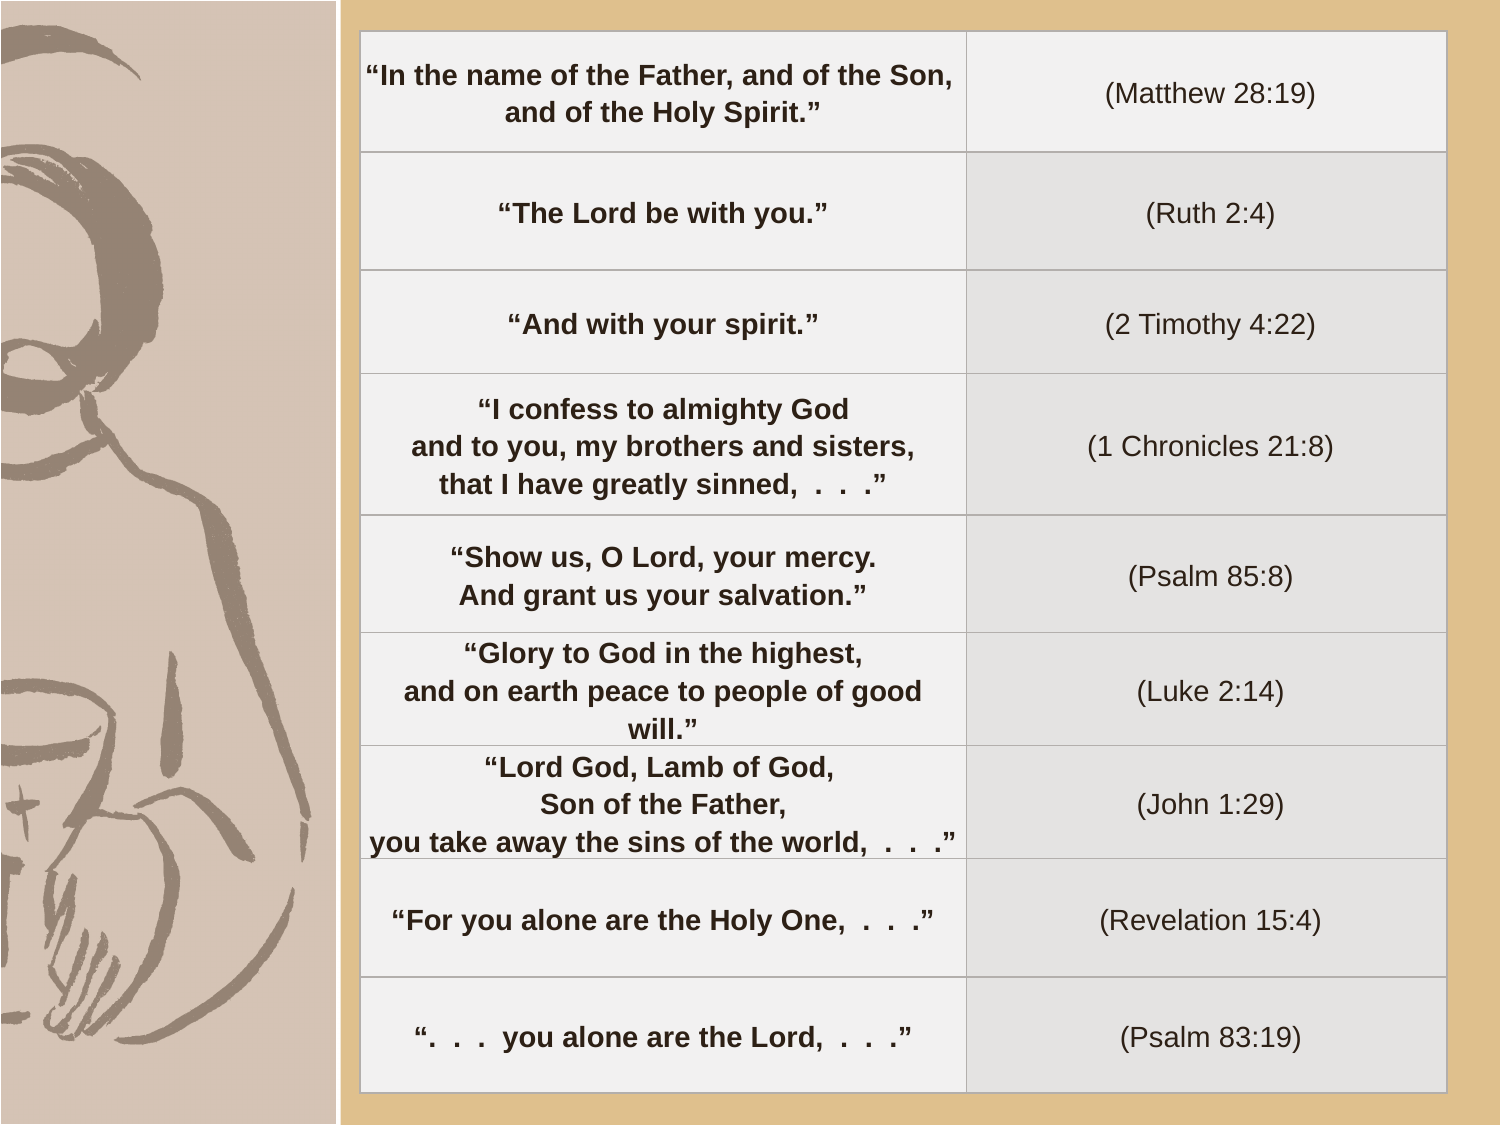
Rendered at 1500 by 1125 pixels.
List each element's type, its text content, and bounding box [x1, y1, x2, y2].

table_cell (2 Timothy 4:22) [967, 271, 1446, 373]
picture [337, 0, 341, 1125]
table_cell “Lord God, Lamb of God, Son of the Father, you take away the sins of the world, . . .” [361, 746, 966, 858]
table_cell (John 1:29) [967, 746, 1446, 858]
table_cell “. . . you alone are the Lord, . . .” [361, 978, 966, 1092]
table_cell (Luke 2:14) [967, 633, 1446, 745]
table_cell “Show us, O Lord, your mercy. And grant us your salvation.” [361, 516, 966, 632]
table_cell “And with your spirit.” [361, 271, 966, 373]
table_cell (Ruth 2:4) [967, 153, 1446, 269]
table_cell (1 Chronicles 21:8) [967, 374, 1446, 514]
table_cell “For you alone are the Holy One, . . .” [361, 859, 966, 976]
table_cell “The Lord be with you.” [361, 153, 966, 269]
table_cell (Revelation 15:4) [967, 859, 1446, 976]
table_header “In the name of the Father, and of the Son, and of the Holy Spirit.” [361, 32, 966, 151]
table_cell (Psalm 83:19) [967, 978, 1446, 1092]
table_header (Matthew 28:19) [967, 32, 1446, 151]
table_cell (Psalm 85:8) [967, 516, 1446, 632]
table_cell “I confess to almighty God and to you, my brothers and sisters, that I have greatly sinned, . . .” [361, 374, 966, 514]
table_cell “Glory to God in the highest, and on earth peace to people of good will.” [361, 633, 966, 745]
